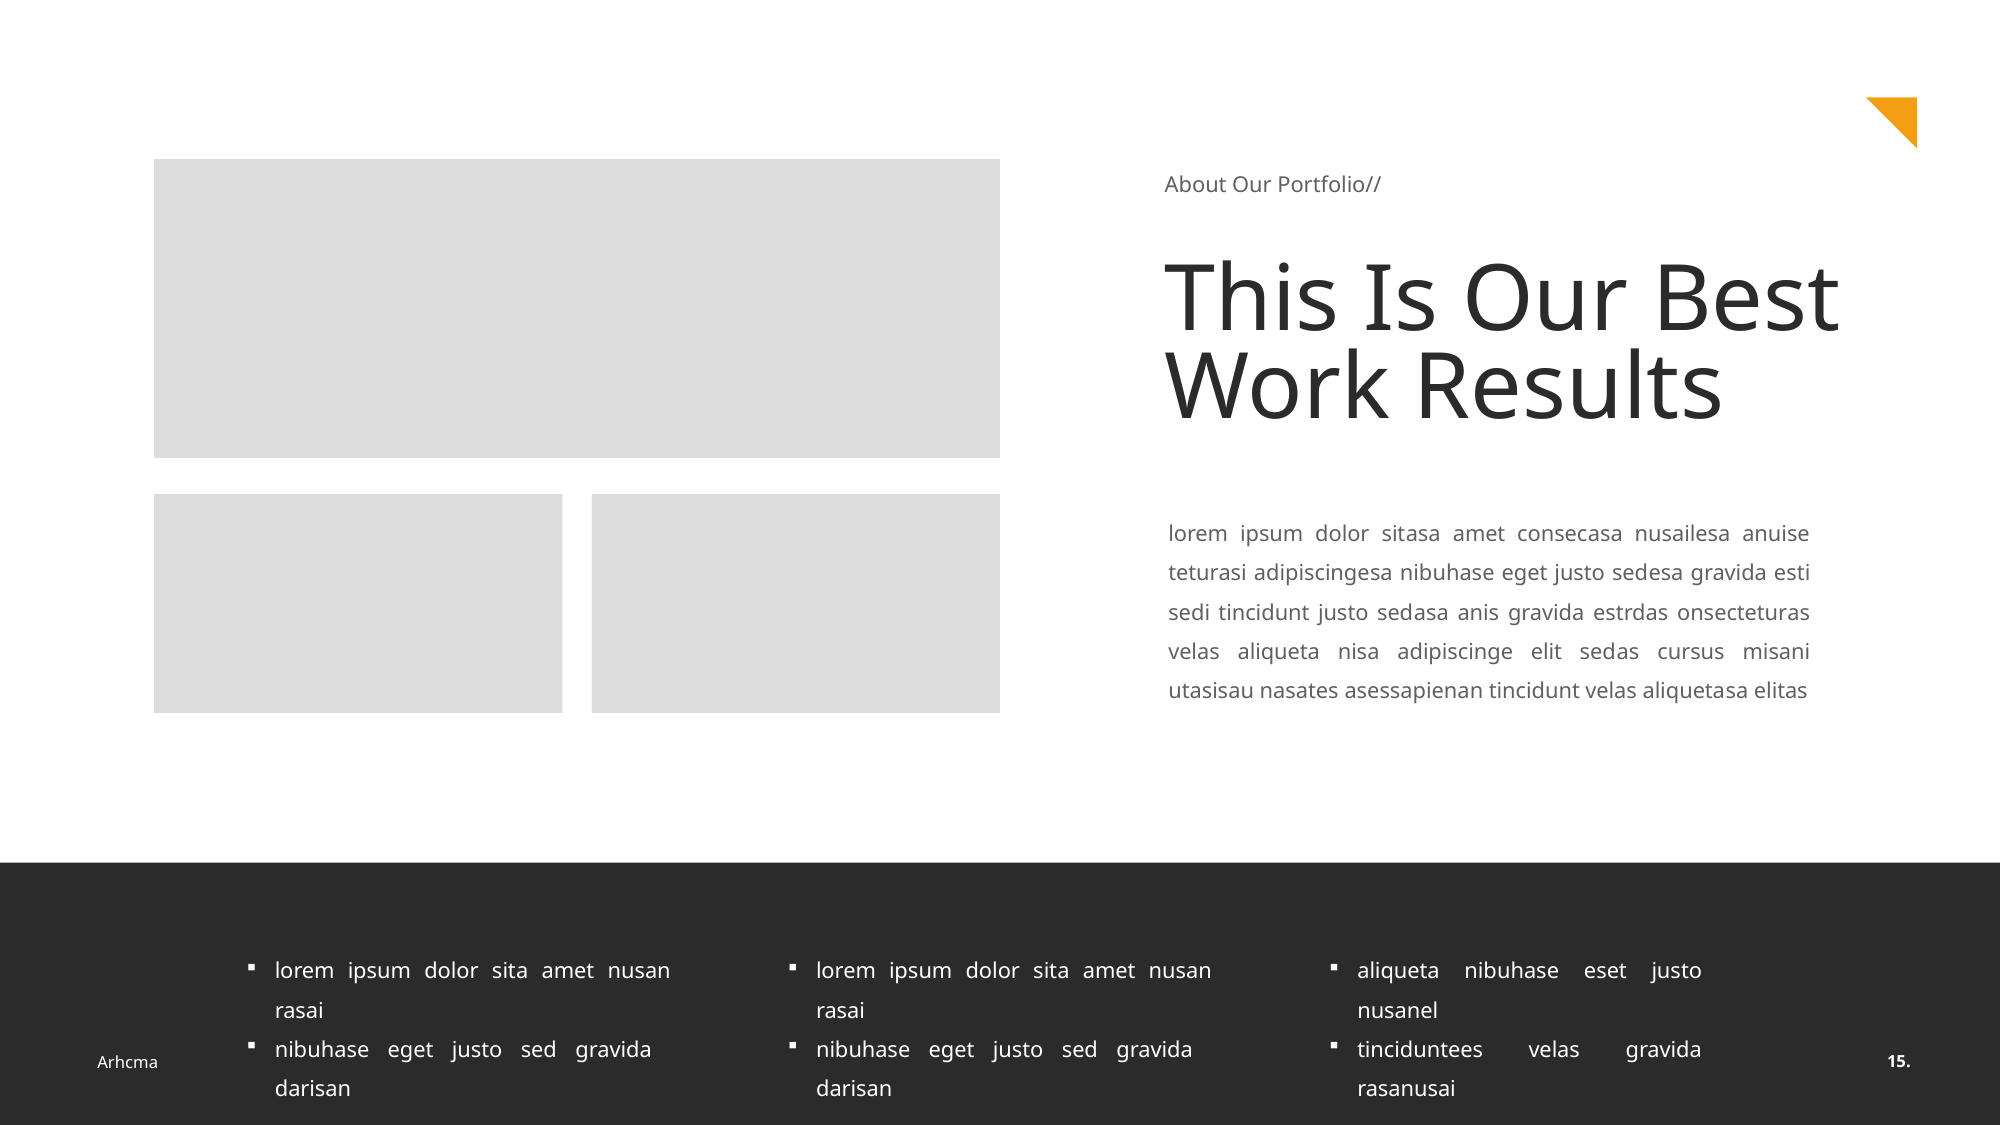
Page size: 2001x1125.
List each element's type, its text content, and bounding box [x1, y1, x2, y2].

text_box lorem ipsum dolor sitasa amet consecasa nusailesa anuise teturasi adipiscingesa nibuhase eget justo sedesa gravida esti sedi tincidunt justo sedasa anis gravida estrdas onsecteturas velas aliqueta nisa adipiscinge elit sedas cursus misani utasisau nasates asessapienan tincidunt velas aliquetasa elitas [1153, 499, 1825, 711]
text_box lorem ipsum dolor sita amet nusan rasai nibuhase eget justo sed gravida darisan [231, 1081, 686, 1109]
text_box lorem ipsum dolor sita amet nusan rasai nibuhase eget justo sed gravida darisan [773, 936, 1227, 1043]
text_box aliqueta nibuhase eset justo nusanel tinciduntees velas gravida rasanusai [1314, 1081, 1717, 1109]
text_box [1863, 96, 1919, 151]
picture [154, 494, 563, 713]
text_box aliqueta nibuhase eset justo nusanel tinciduntees velas gravida rasanusai [1314, 936, 1717, 1043]
picture [591, 494, 1000, 713]
picture [154, 159, 1000, 458]
text_box lorem ipsum dolor sita amet nusan rasai nibuhase eget justo sed gravida darisan [773, 1081, 1227, 1109]
text_box [0, 861, 2000, 1125]
text_box This Is Our Best Work Results [1149, 252, 1864, 443]
text_box lorem ipsum dolor sita amet nusan rasai nibuhase eget justo sed gravida darisan [231, 936, 686, 1043]
text_box About Our Portfolio// [1149, 150, 1533, 205]
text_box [83, 1043, 1924, 1081]
